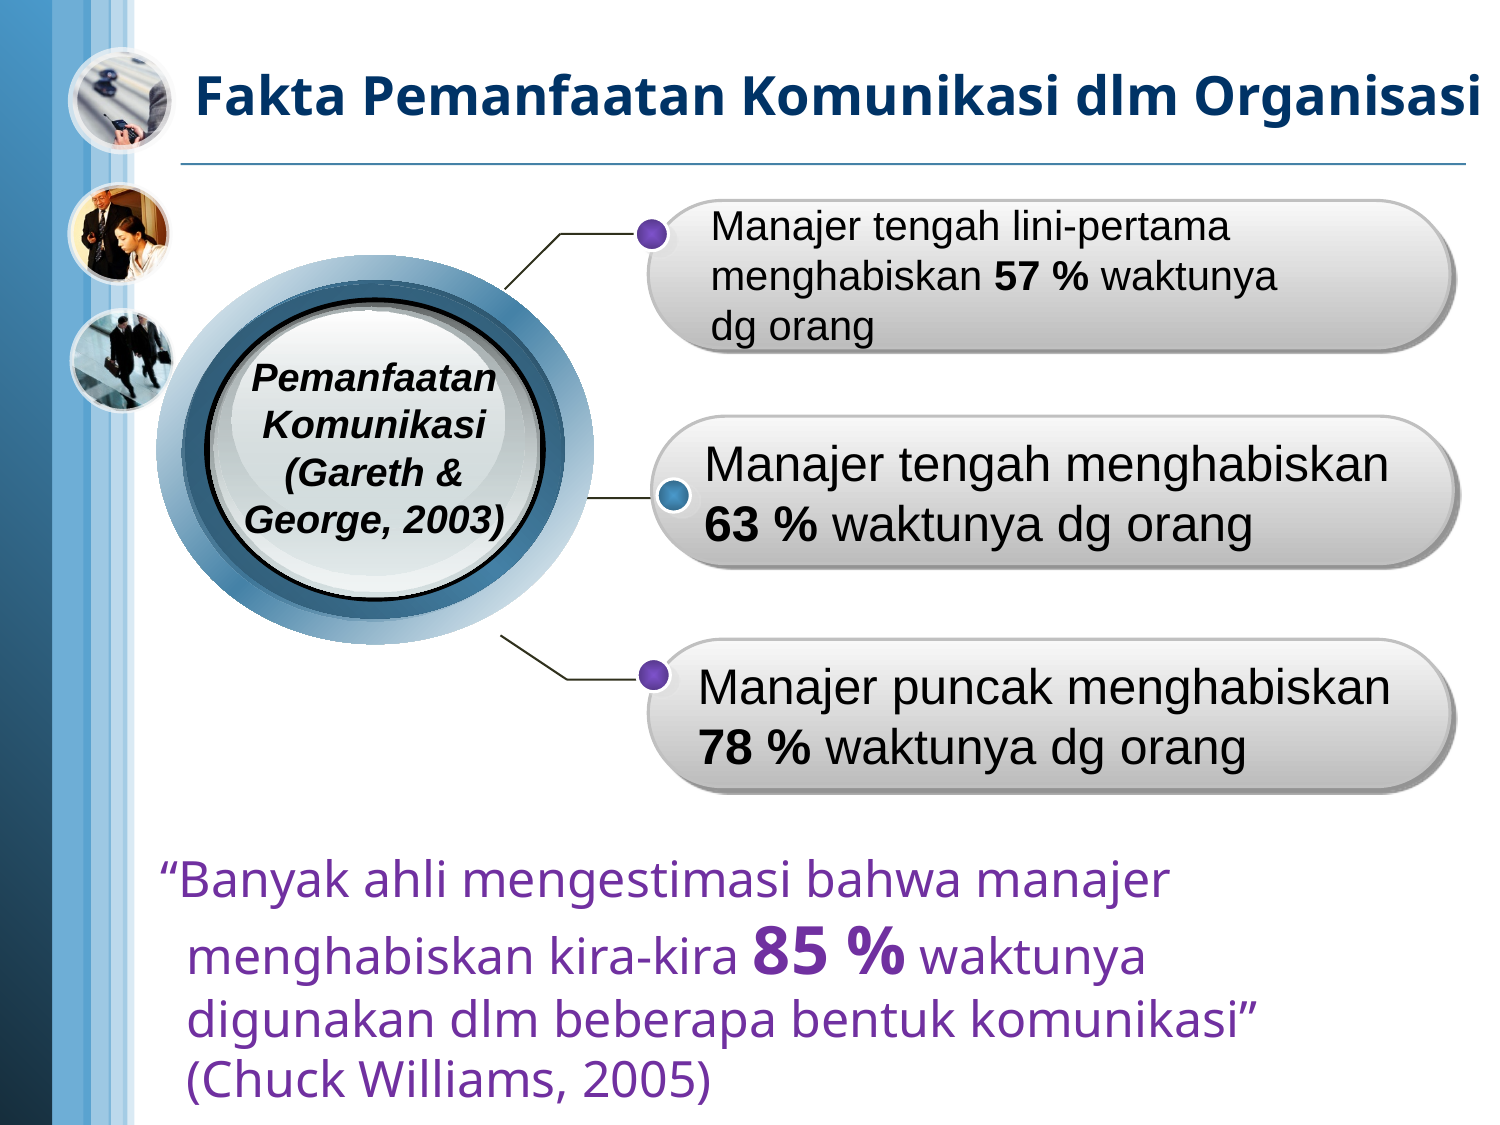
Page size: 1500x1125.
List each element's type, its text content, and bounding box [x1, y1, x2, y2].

text_box [699, 559, 1405, 564]
title Fakta Pemanfaatan Komunikasi dlm Organisasi [179, 10, 1500, 177]
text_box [156, 254, 594, 645]
list “Banyak ahli mengestimasi bahwa manajer menghabiskan kira-kira 85 % waktunya digunakan dlm beberapa bentuk komunikasi” (Chuck Williams, 2005) [145, 839, 1452, 1125]
text_box [696, 782, 1402, 787]
text_box [1420, 653, 1450, 773]
text_box [648, 651, 682, 775]
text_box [504, 233, 650, 290]
picture [78, 57, 166, 144]
text_box [643, 660, 671, 692]
text_box [1310, 200, 1450, 348]
text_box Manajer tengah menghabiskan 63 % waktunya dg orang [689, 424, 1410, 559]
text_box [691, 639, 1408, 646]
text_box [651, 425, 689, 555]
text_box [651, 205, 695, 343]
text_box [657, 478, 691, 513]
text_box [500, 635, 656, 680]
picture [74, 189, 166, 279]
picture [75, 313, 156, 408]
text_box [692, 416, 1454, 557]
text_box Manajer puncak menghabiskan 78 % waktunya dg orang [682, 646, 1420, 782]
text_box [635, 217, 669, 251]
text_box Manajer tengah lini-pertama menghabiskan 57 % waktunya dg orang [695, 191, 1310, 357]
